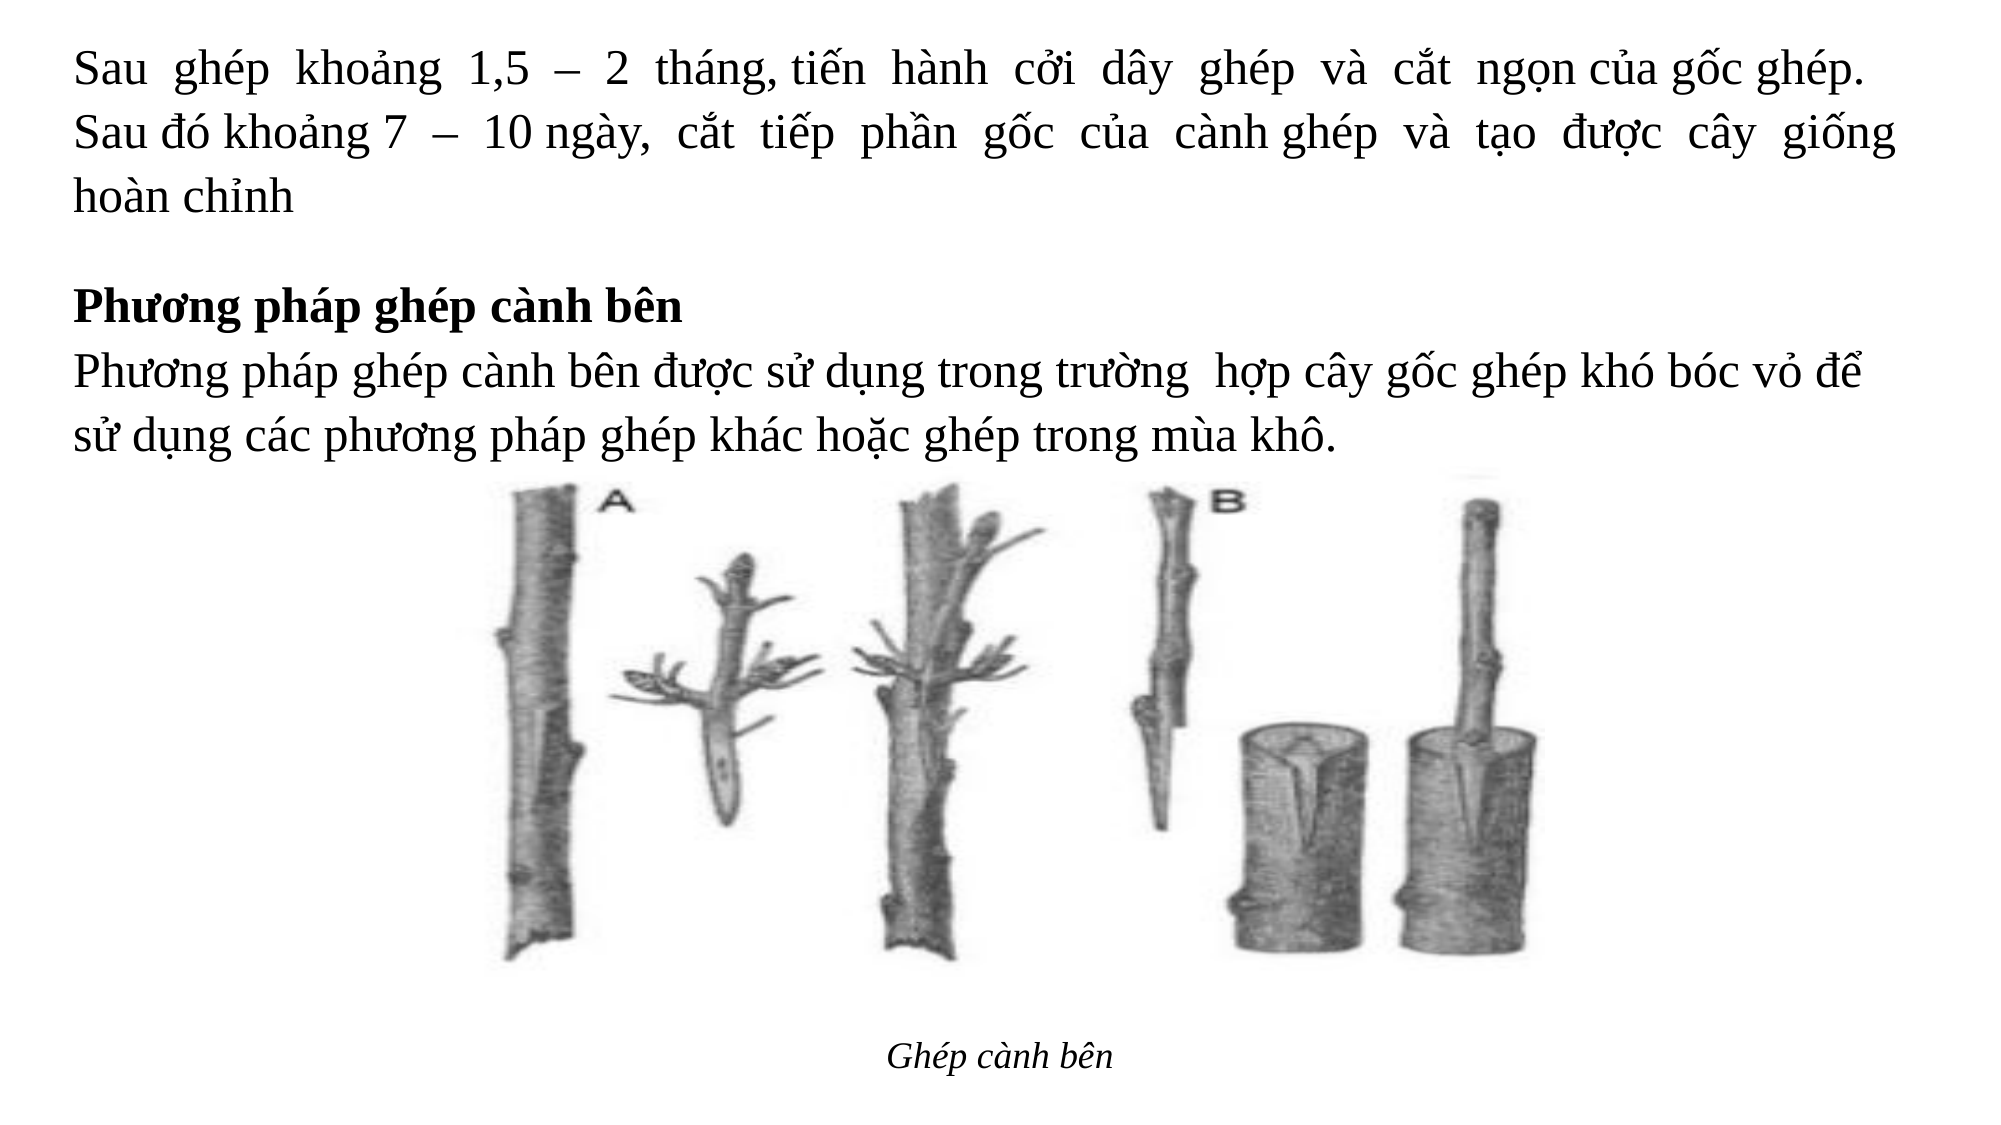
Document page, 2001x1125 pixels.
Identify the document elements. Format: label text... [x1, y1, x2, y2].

text_box Phương pháp ghép cành bên Phương pháp ghép cành bên được sử dụng trong trường hợp cây gốc ghép khó bóc vỏ để sử dụng các phương pháp ghép khác hoặc ghép trong mùa khô. [58, 261, 1887, 469]
picture [428, 466, 1545, 985]
text_box Sau ghép khoảng 1,5 – 2 tháng, tiến hành cởi dây ghép và cắt ngọn của gốc ghép. Sau đó khoảng 7 – 10 ngày, cắt tiếp phần gốc của cành ghép và tạo được cây giống hoàn chỉnh [58, 22, 1942, 230]
text_box Ghép cành bên [871, 1020, 1129, 1084]
